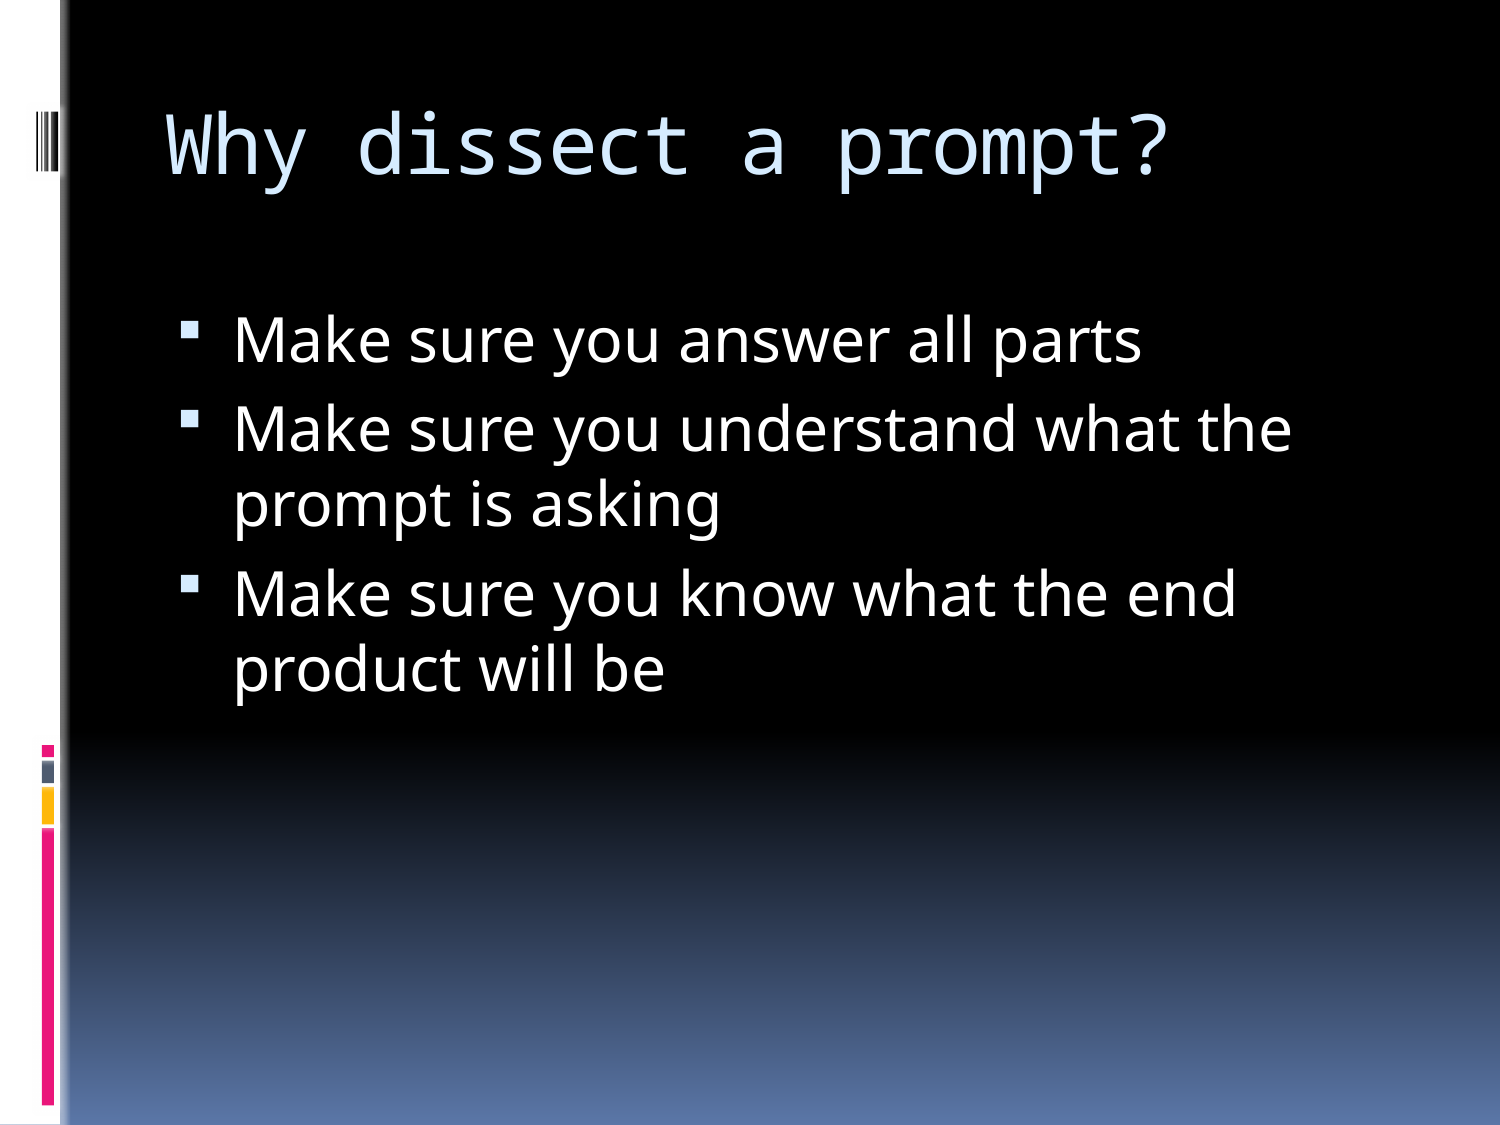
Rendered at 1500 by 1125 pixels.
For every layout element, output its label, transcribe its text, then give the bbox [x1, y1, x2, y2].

list Make sure you answer all parts Make sure you understand what the prompt is asking Make sure you know what the end product will be [150, 292, 1425, 1043]
title Why dissect a prompt? [150, 83, 1425, 234]
